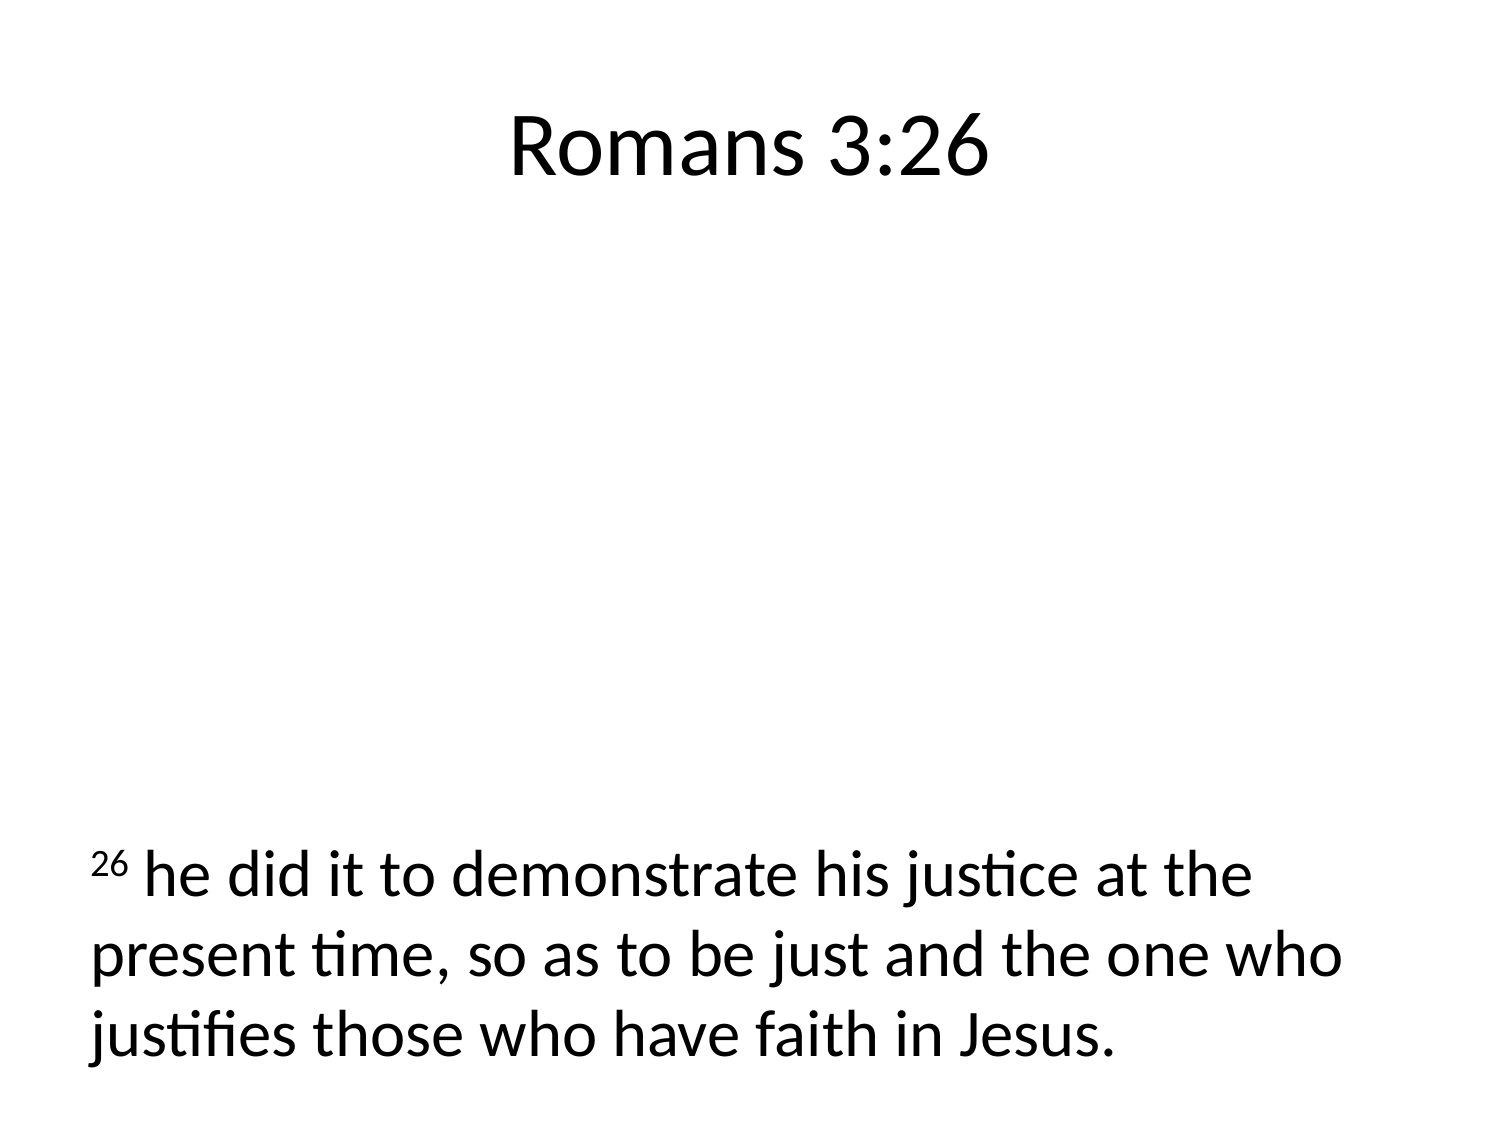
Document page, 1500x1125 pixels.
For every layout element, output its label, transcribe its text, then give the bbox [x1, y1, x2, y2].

title Romans 3:26 [75, 45, 1425, 233]
list 26 he did it to demonstrate his justice at the present time, so as to be just and the one who justifies those who have faith in Jesus. [75, 262, 1425, 1005]
